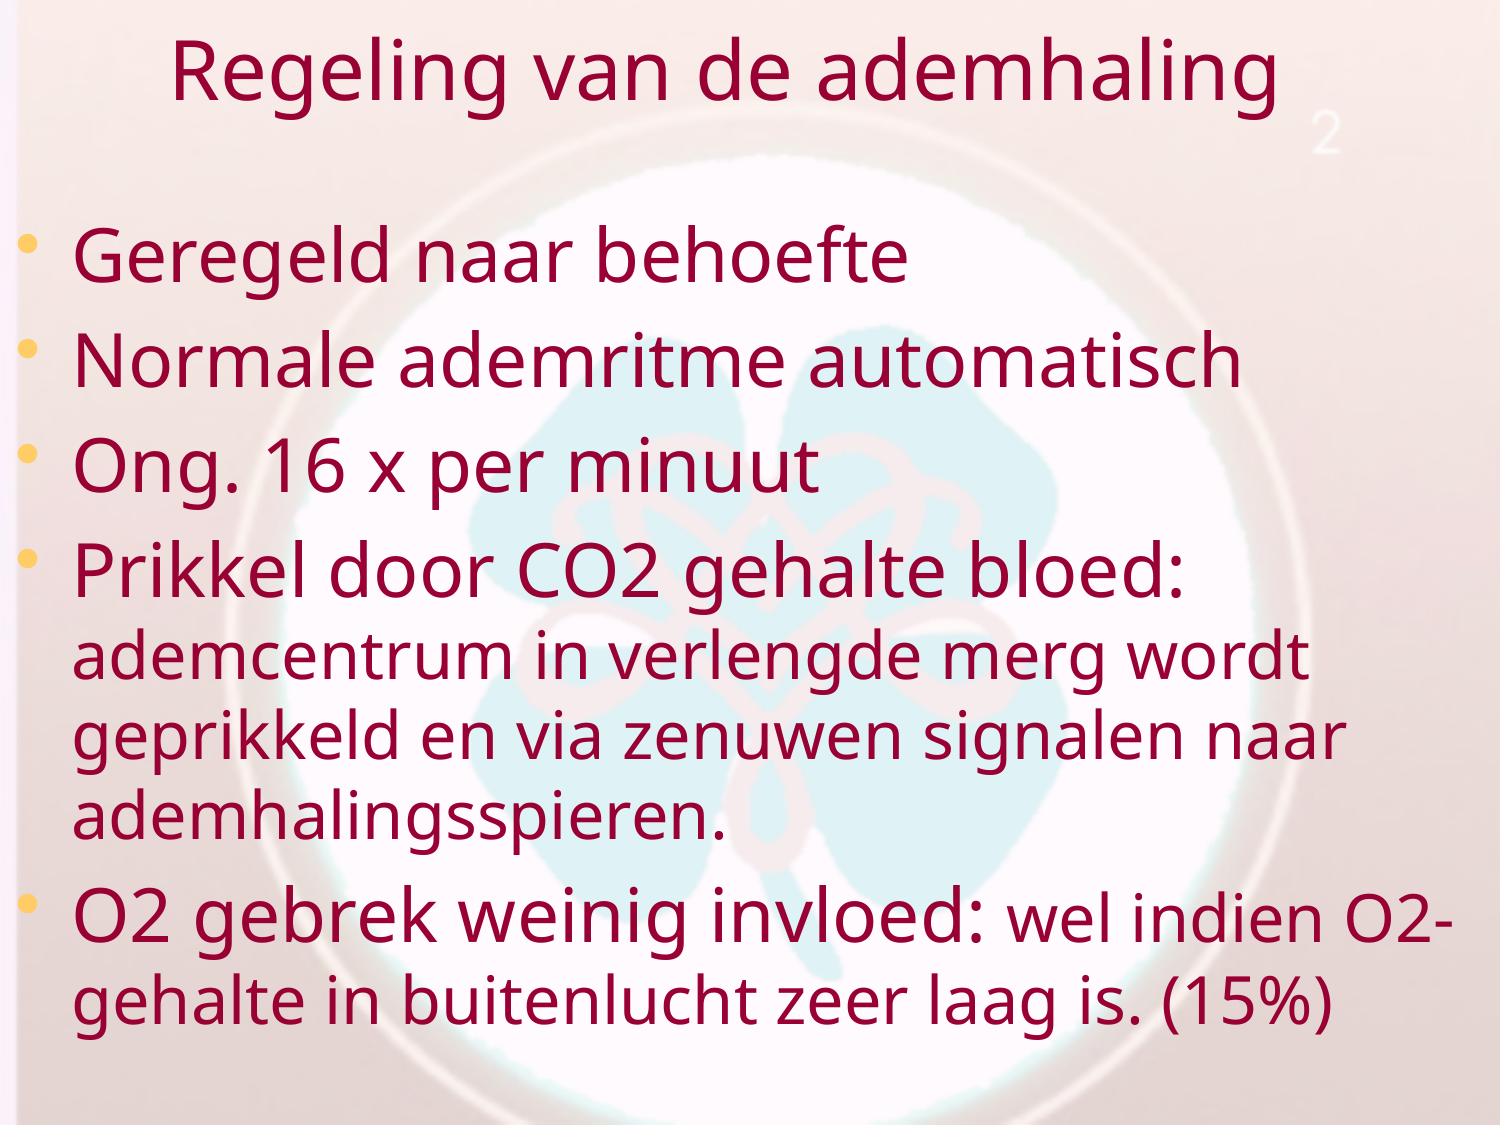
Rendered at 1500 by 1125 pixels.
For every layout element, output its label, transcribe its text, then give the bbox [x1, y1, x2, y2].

list Geregeld naar behoefte Normale ademritme automatisch Ong. 16 x per minuut Prikkel door CO2 gehalte bloed: ademcentrum in verlengde merg wordt geprikkeld en via zenuwen signalen naar ademhalingsspieren. O2 gebrek weinig invloed: wel indien O2-gehalte in buitenlucht zeer laag is. (15%) [0, 200, 1481, 1125]
title Regeling van de ademhaling [0, 9, 1452, 125]
picture [0, 0, 1500, 1125]
